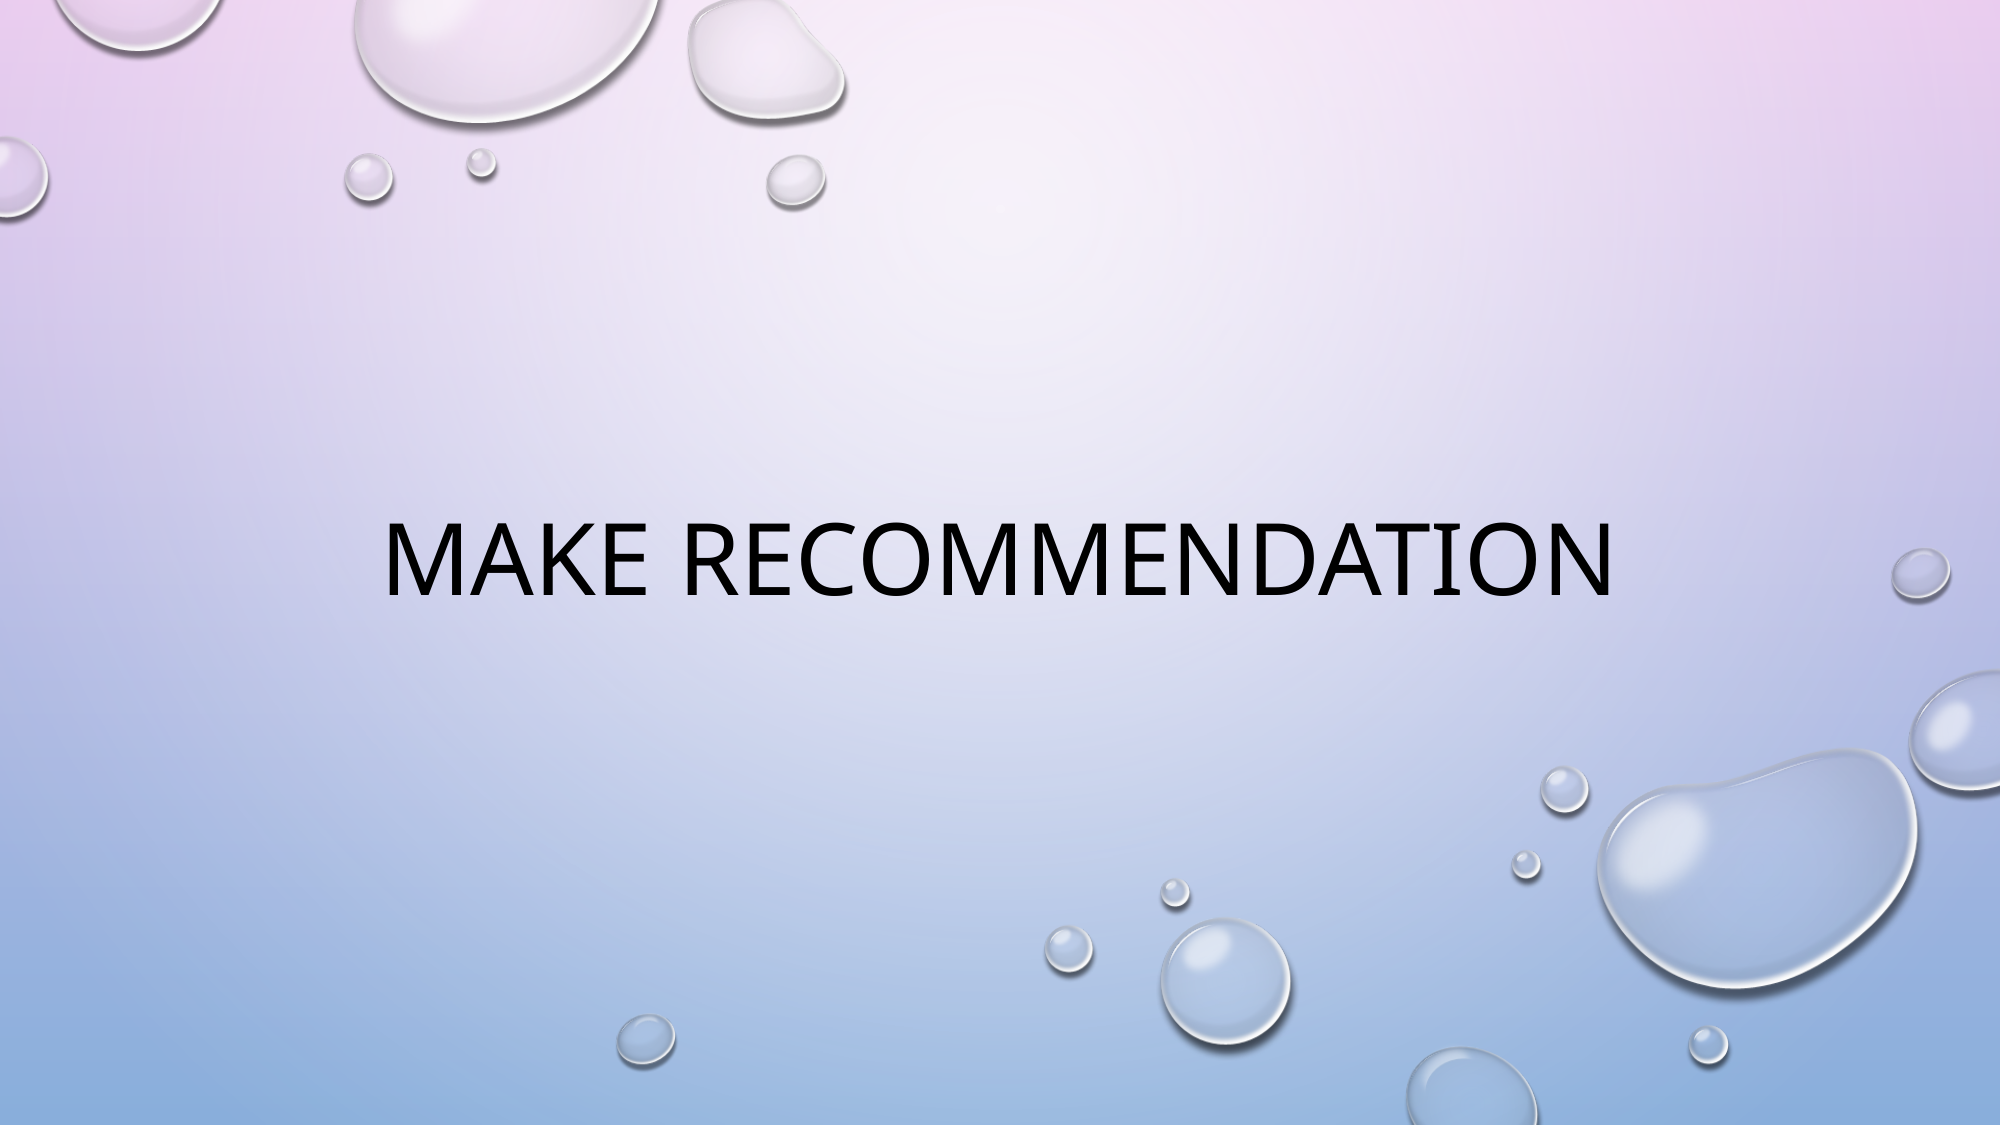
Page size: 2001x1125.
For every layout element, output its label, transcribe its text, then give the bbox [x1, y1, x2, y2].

title Make Recommendation [287, 213, 1713, 625]
picture [0, 0, 2000, 1125]
